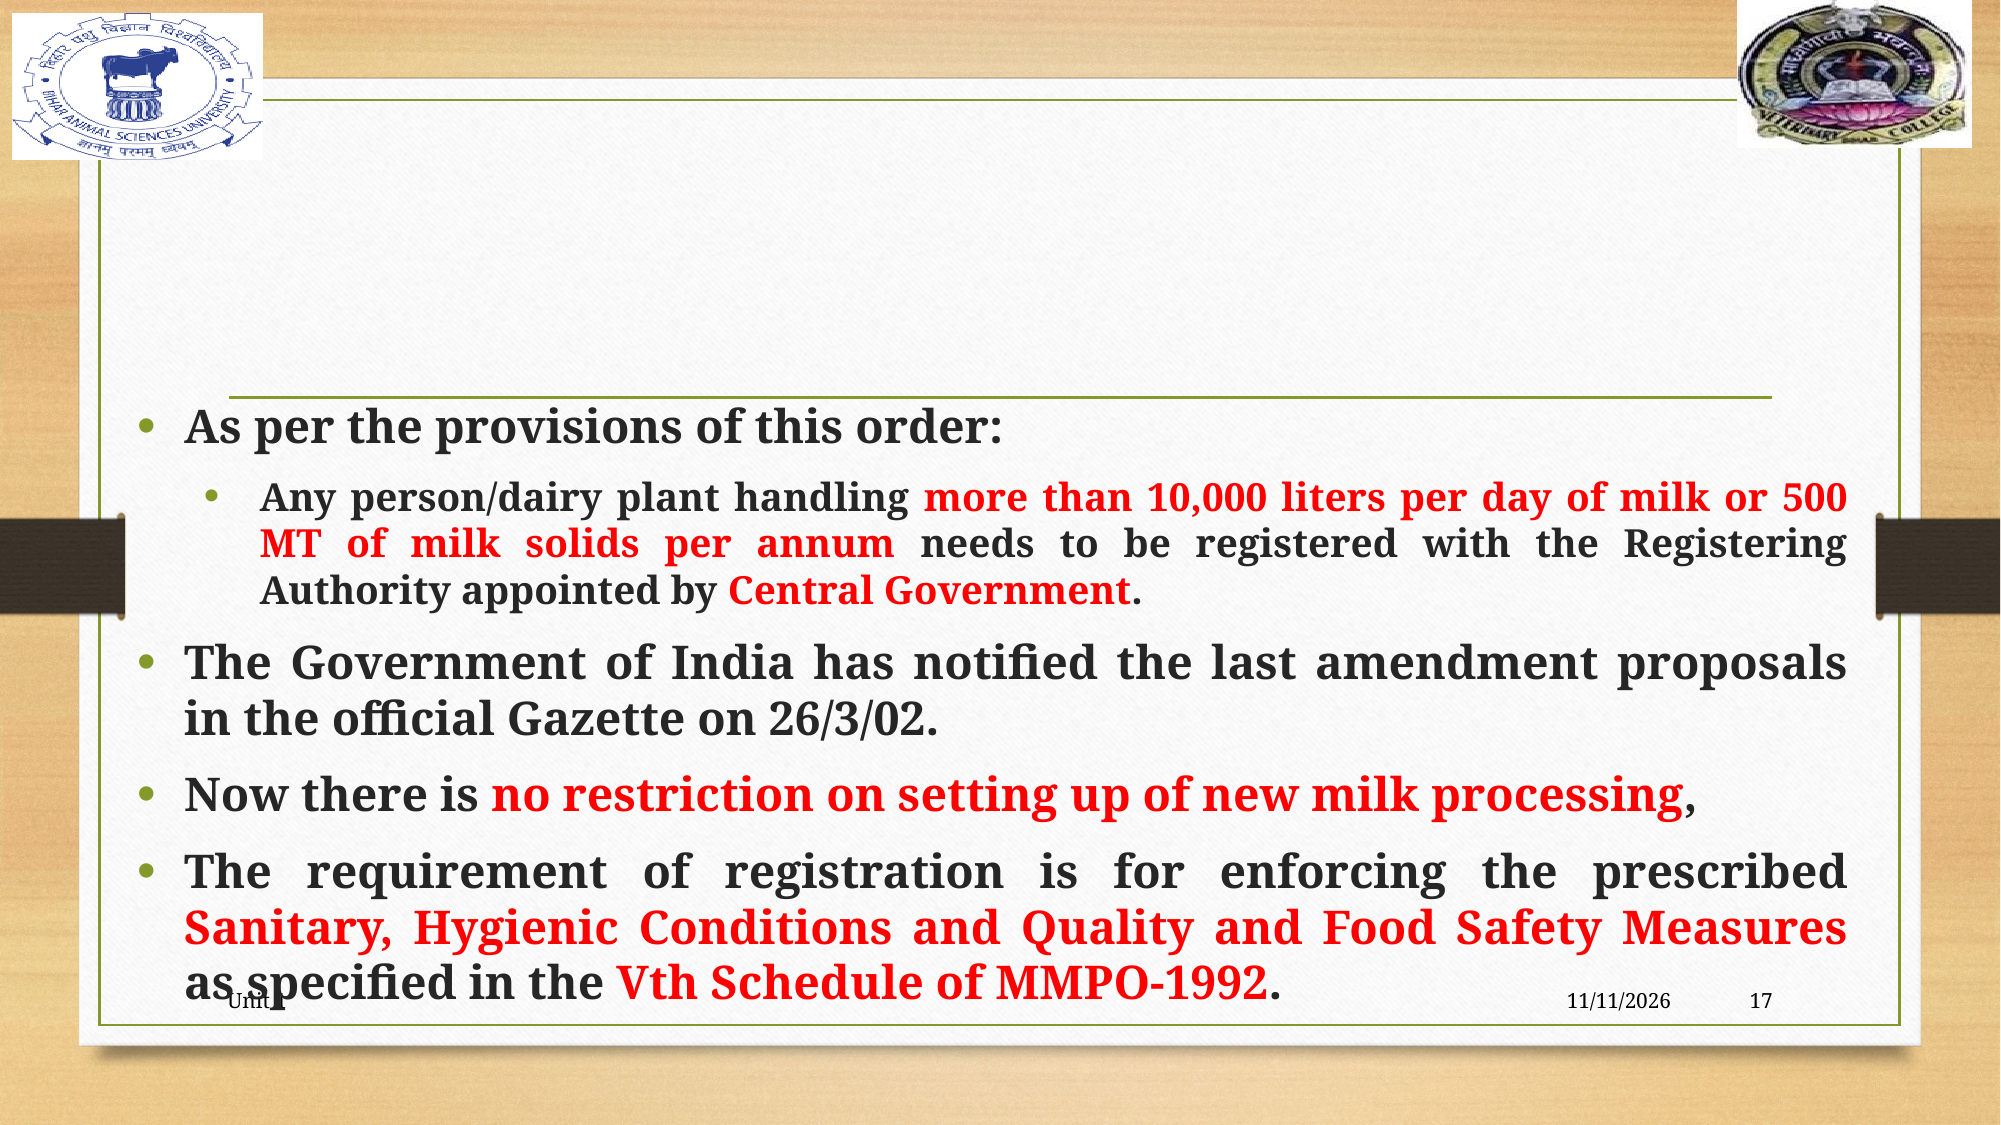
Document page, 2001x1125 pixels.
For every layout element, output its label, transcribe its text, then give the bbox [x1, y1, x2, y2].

list As per the provisions of this order: Any person/dairy plant handling more than 10,000 liters per day of milk or 500 MT of milk solids per annum needs to be registered with the Registering Authority appointed by Central Government. The Government of India has notified the last amendment proposals in the official Gazette on 26/3/02. Now there is no restriction on setting up of new milk processing, The requirement of registration is for enforcing the prescribed Sanitary, Hygienic Conditions and Quality and Food Safety Measures as specified in the Vth Schedule of MMPO-1992. [122, 389, 1864, 1020]
picture [0, 0, 2001, 1125]
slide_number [1423, 979, 1686, 1025]
footer Unit 1 [212, 979, 1411, 1025]
slide_number 17 [1698, 979, 1788, 1025]
